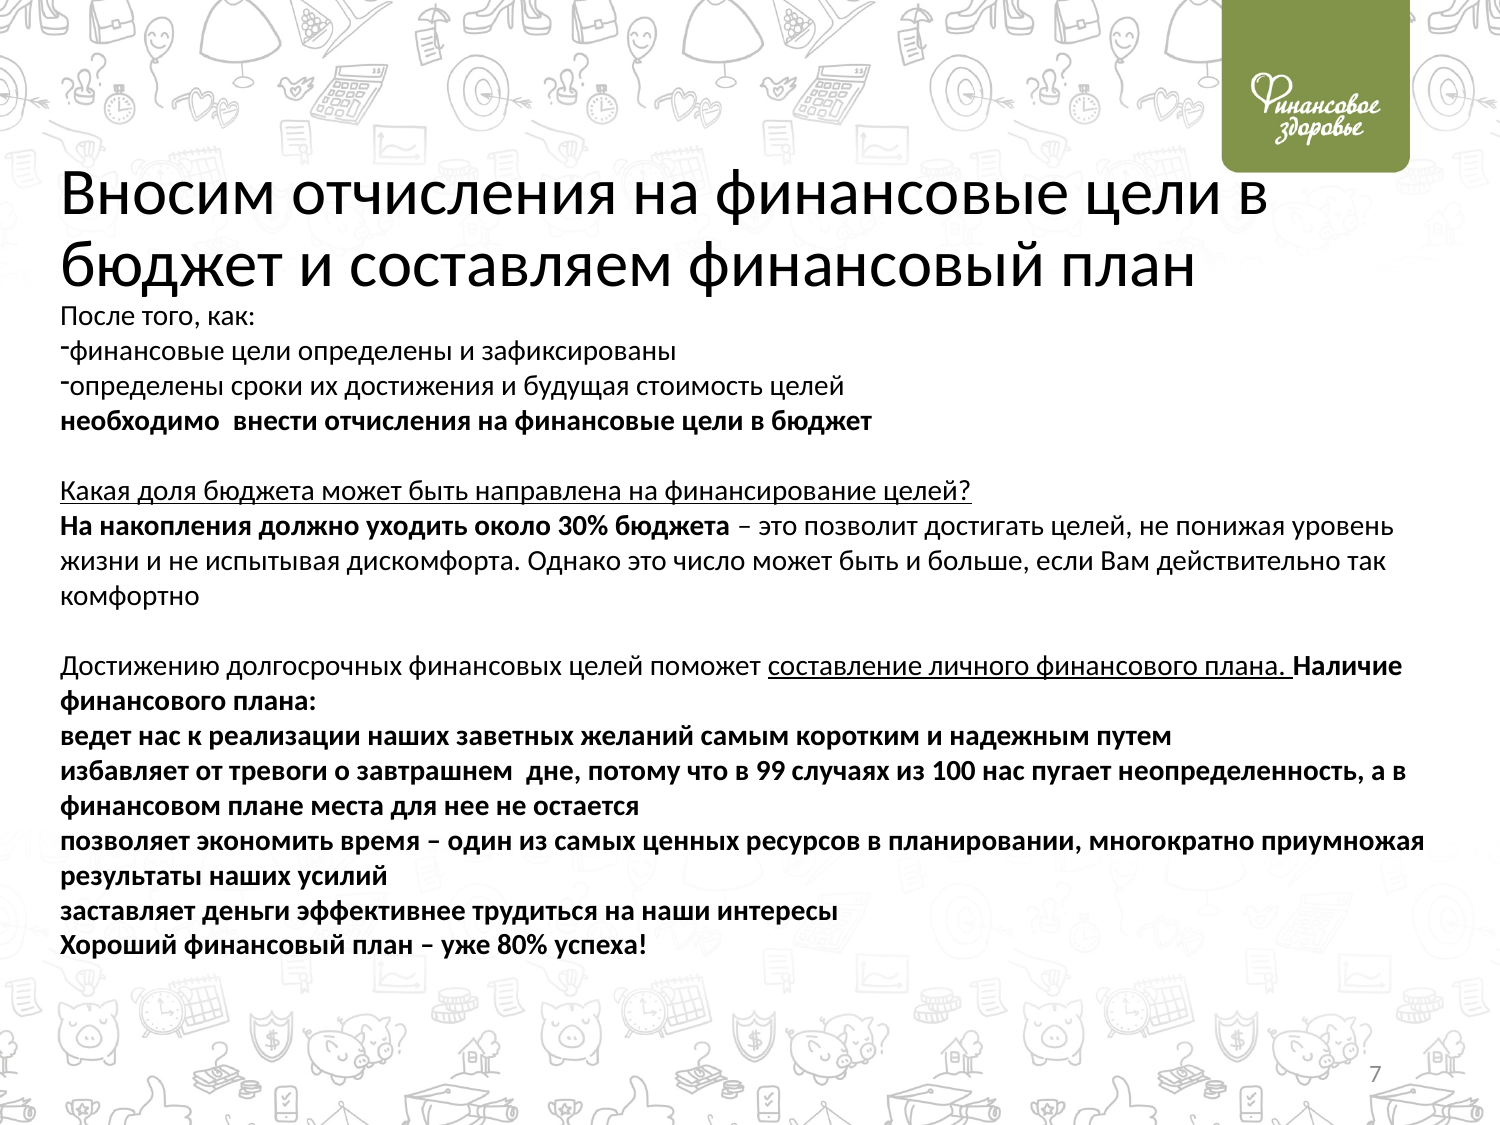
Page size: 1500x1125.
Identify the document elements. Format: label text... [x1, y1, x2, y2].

text_box После того, как: финансовые цели определены и зафиксированы определены сроки их достижения и будущая стоимость целей необходимо внести отчисления на финансовые цели в бюджет Какая доля бюджета может быть направлена на финансирование целей? На накопления должно уходить около 30% бюджета – это позволит достигать целей, не понижая уровень жизни и не испытывая дискомфорта. Однако это число может быть и больше, если Вам действительно так комфортно Достижению долгосрочных финансовых целей поможет составление личного финансового плана. Наличие финансового плана: ведет нас к реализации наших заветных желаний самым коротким и надежным путем избавляет от тревоги о завтрашнем дне, потому что в 99 случаях из 100 нас пугает неопределенность, а в финансовом плане места для нее не остается позволяет экономить время – один из самых ценных ресурсов в планировании, многократно приумножая результаты наших усилий заставляет деньги эффективнее трудиться на наши интересы Хороший финансовый план – уже 80% успеха! [45, 289, 1443, 969]
picture [0, 0, 1500, 1125]
list Вносим отчисления на финансовые цели в бюджет и составляем финансовый план [45, 149, 1353, 289]
slide_number 7 [1059, 1042, 1397, 1103]
